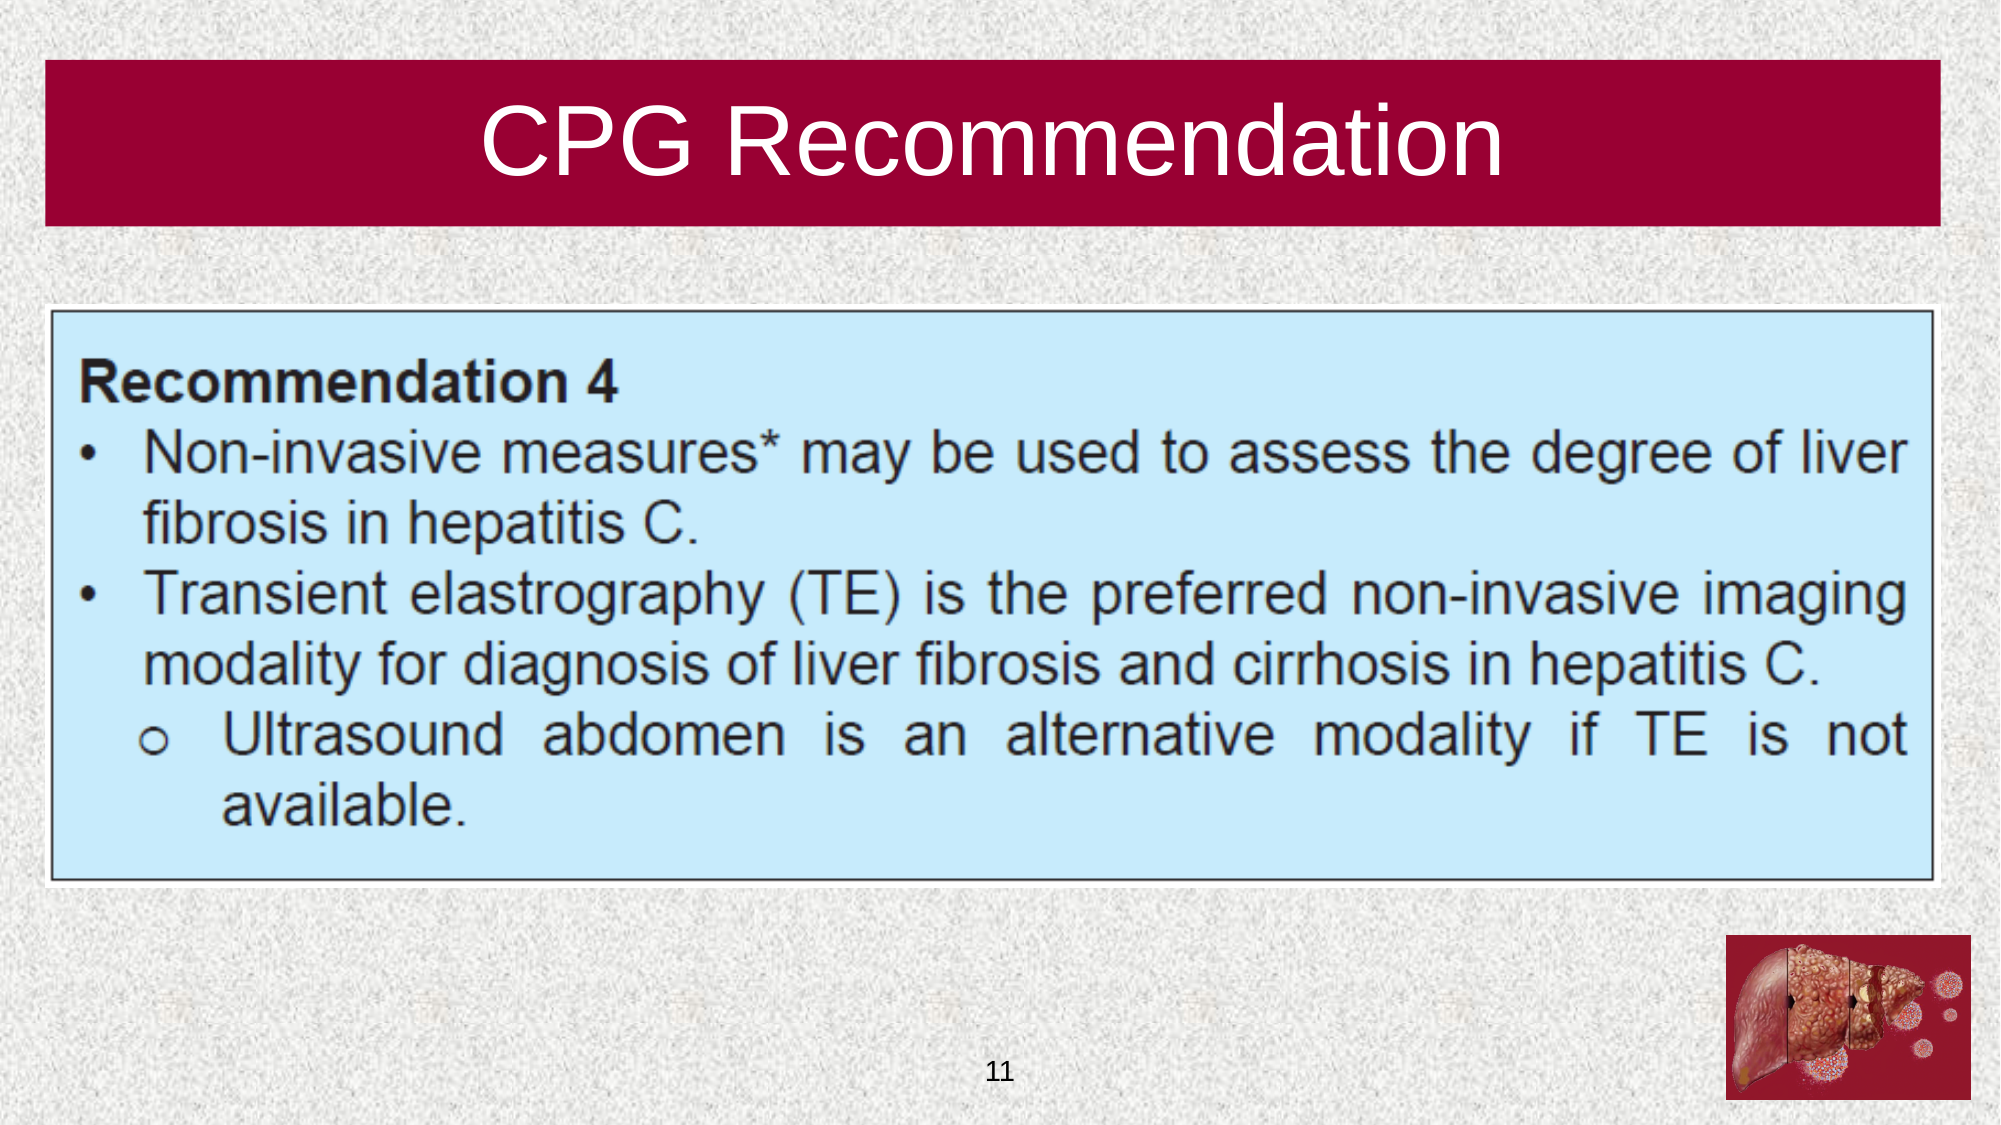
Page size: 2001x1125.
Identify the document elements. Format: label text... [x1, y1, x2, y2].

title CPG Recommendation [45, 59, 1941, 227]
slide_number 11 [774, 1039, 1225, 1100]
picture [0, 0, 2001, 1125]
